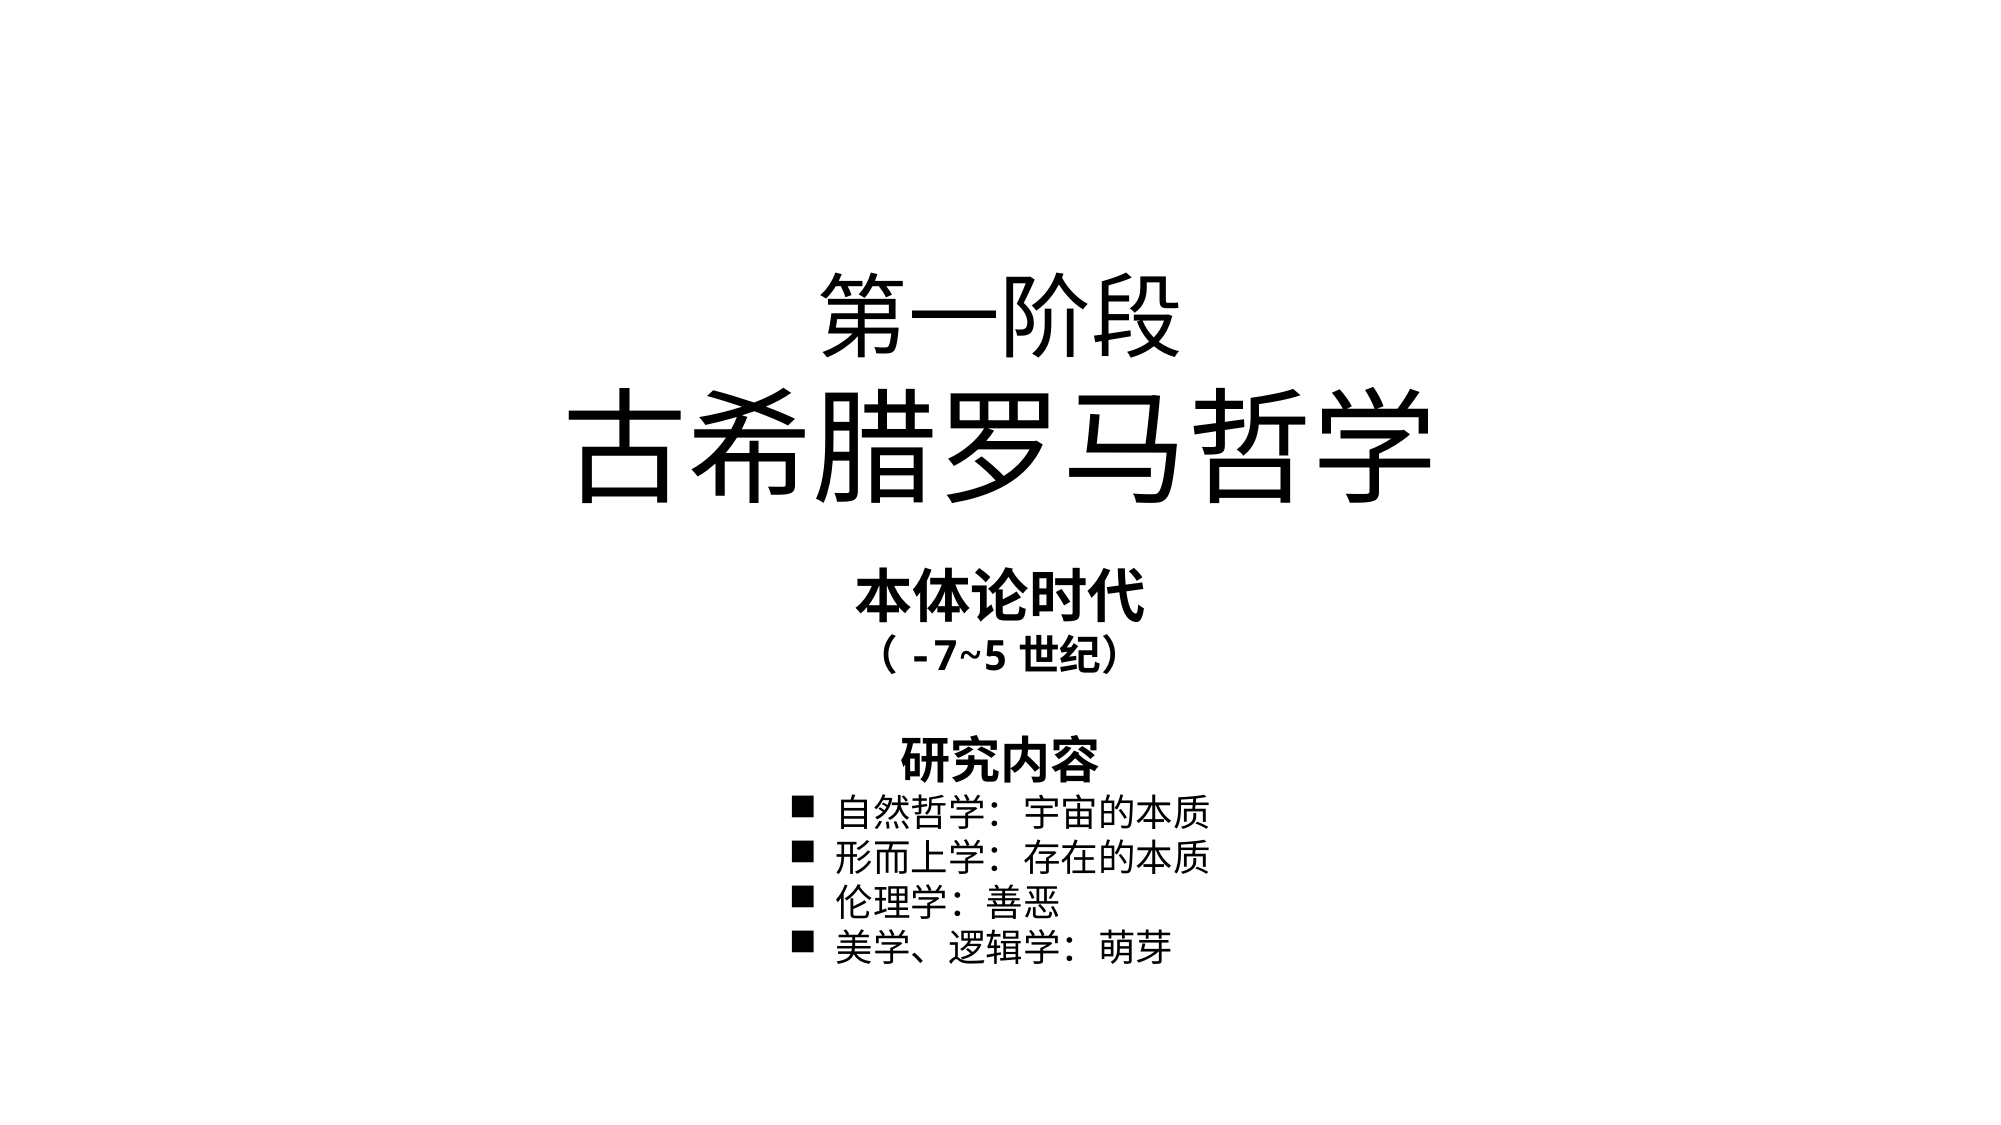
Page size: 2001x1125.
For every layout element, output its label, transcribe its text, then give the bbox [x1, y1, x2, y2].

text_box 第一阶段 古希腊罗马哲学 [547, 251, 1453, 527]
text_box 本体论时代 （-7~5世纪） 研究内容 自然哲学：宇宙的本质 形而上学：存在的本质 伦理学：善恶 美学、逻辑学：萌芽 [774, 551, 1226, 977]
